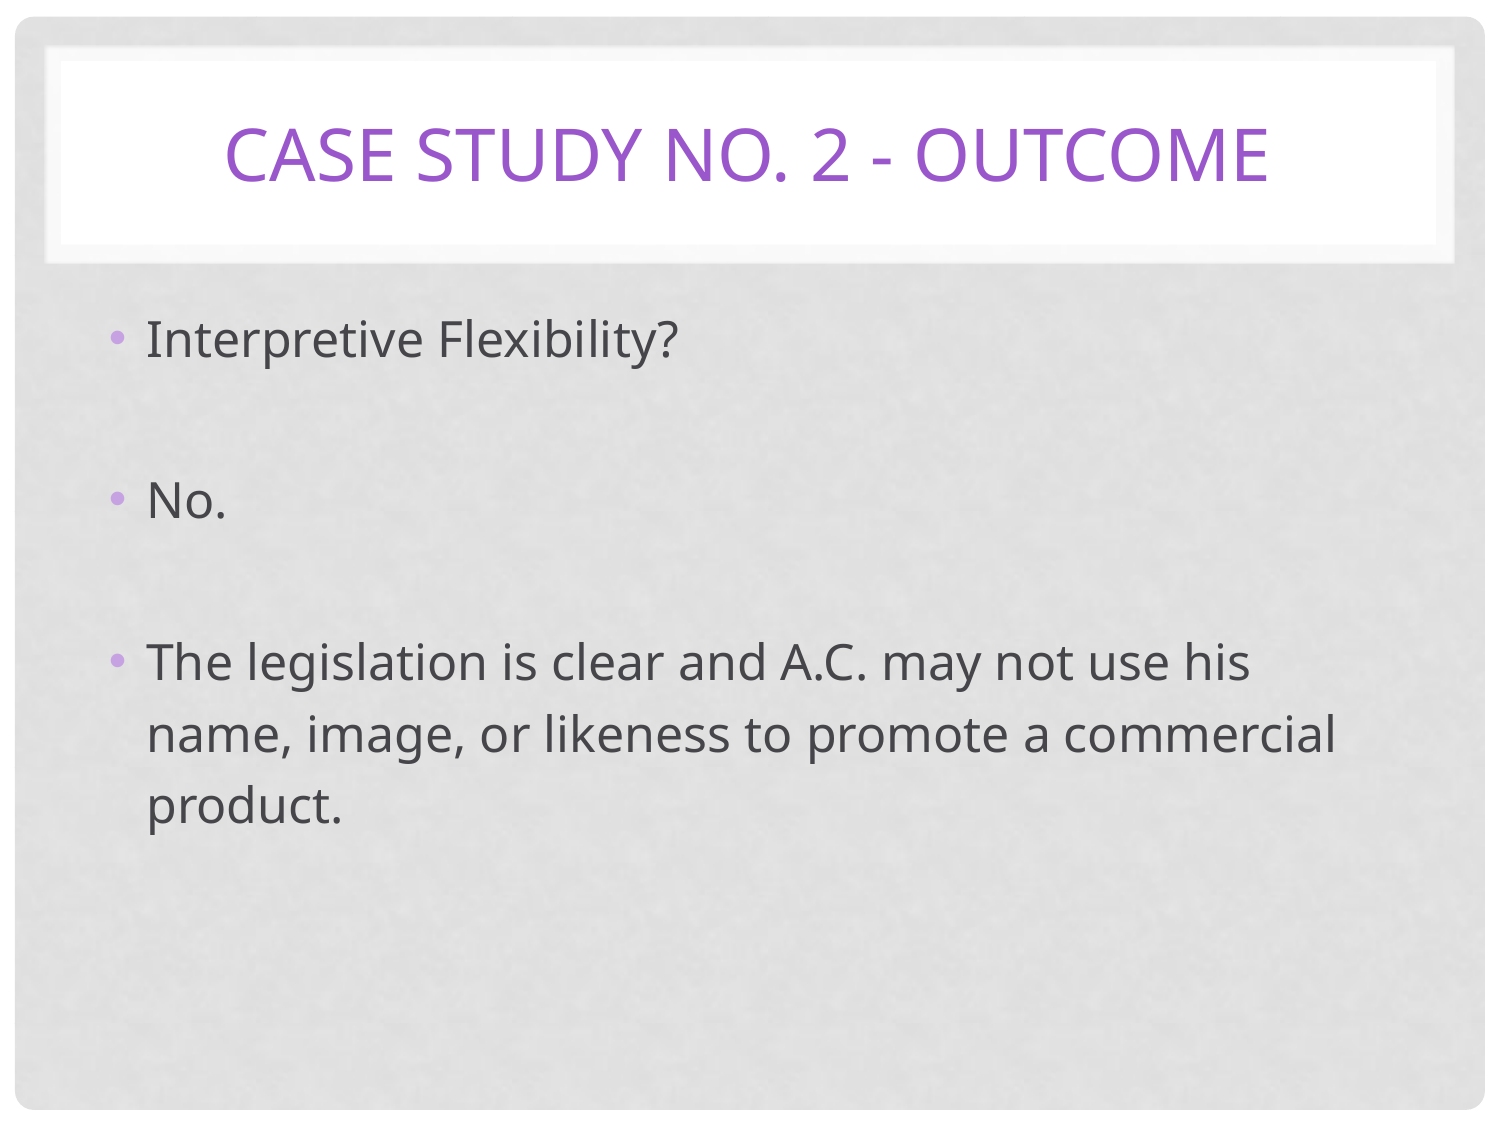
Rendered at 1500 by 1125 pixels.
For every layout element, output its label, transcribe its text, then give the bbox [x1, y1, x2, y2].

title Case study no. 2 - Outcome [69, 66, 1425, 238]
list Interpretive Flexibility? No. The legislation is clear and A.C. may not use his name, image, or likeness to promote a commercial product. [75, 287, 1425, 1038]
